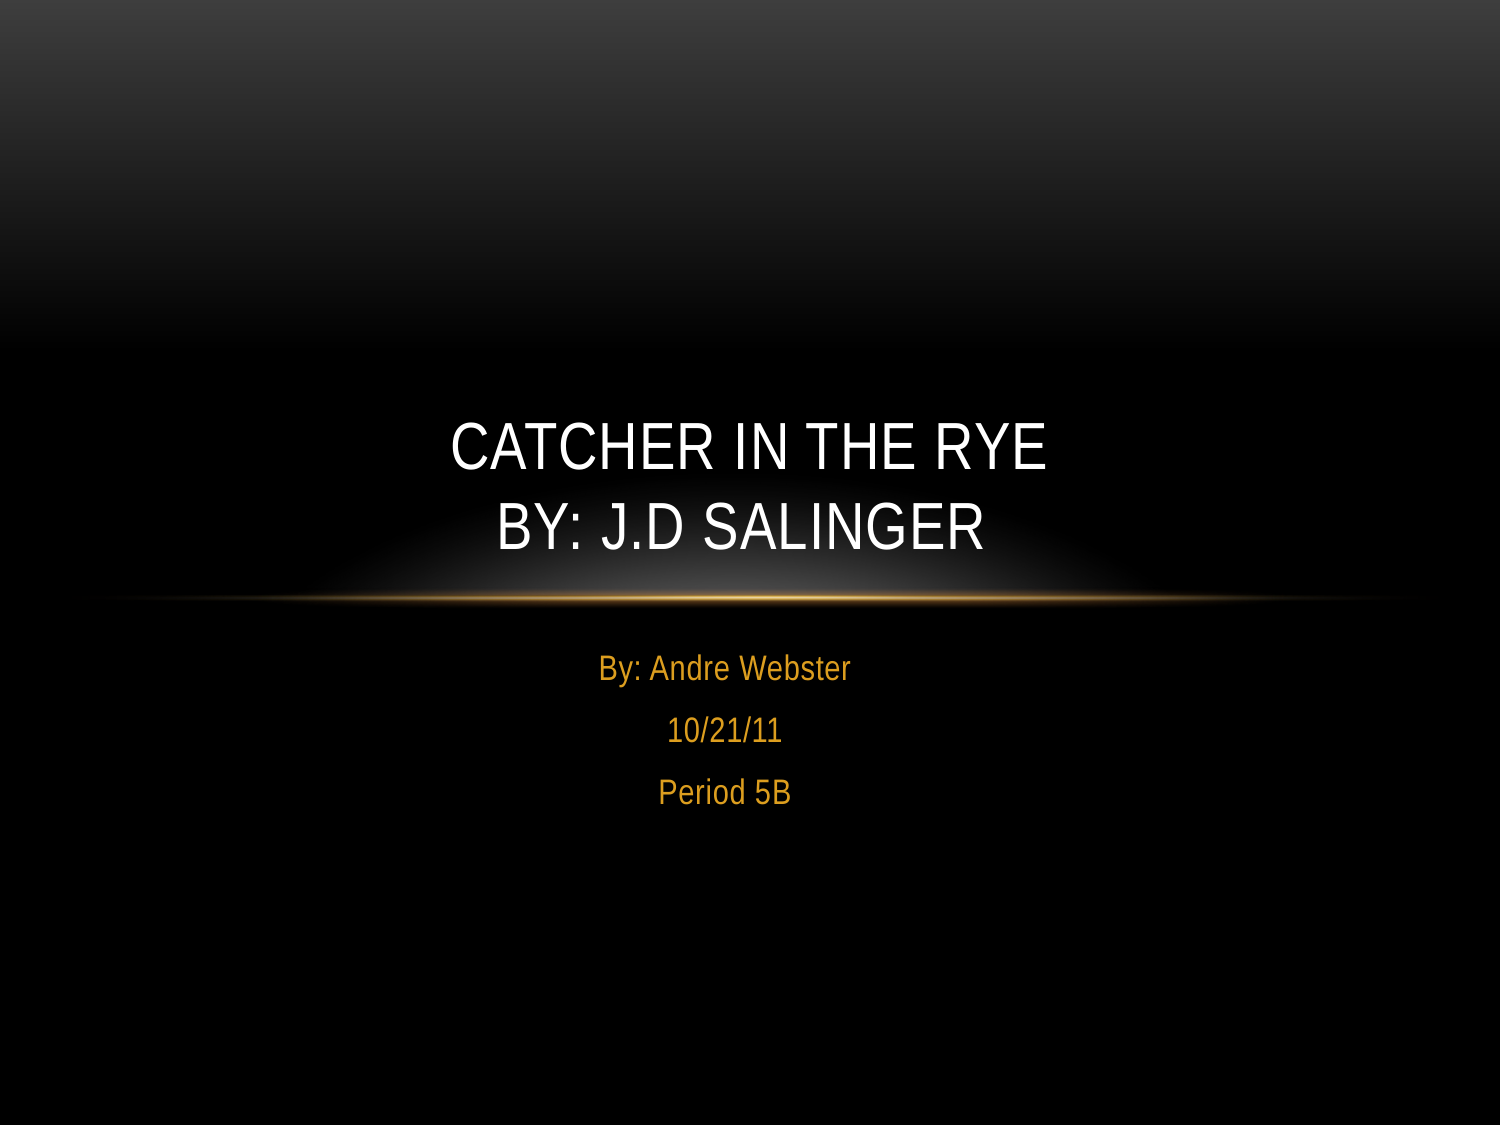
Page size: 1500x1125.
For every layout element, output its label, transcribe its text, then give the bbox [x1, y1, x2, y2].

subtitle By: Andre Webster 10/21/11 Period 5B [200, 637, 1250, 925]
title Catcher in the Rye By: J.D Salinger [112, 329, 1388, 571]
picture [0, 0, 1500, 750]
